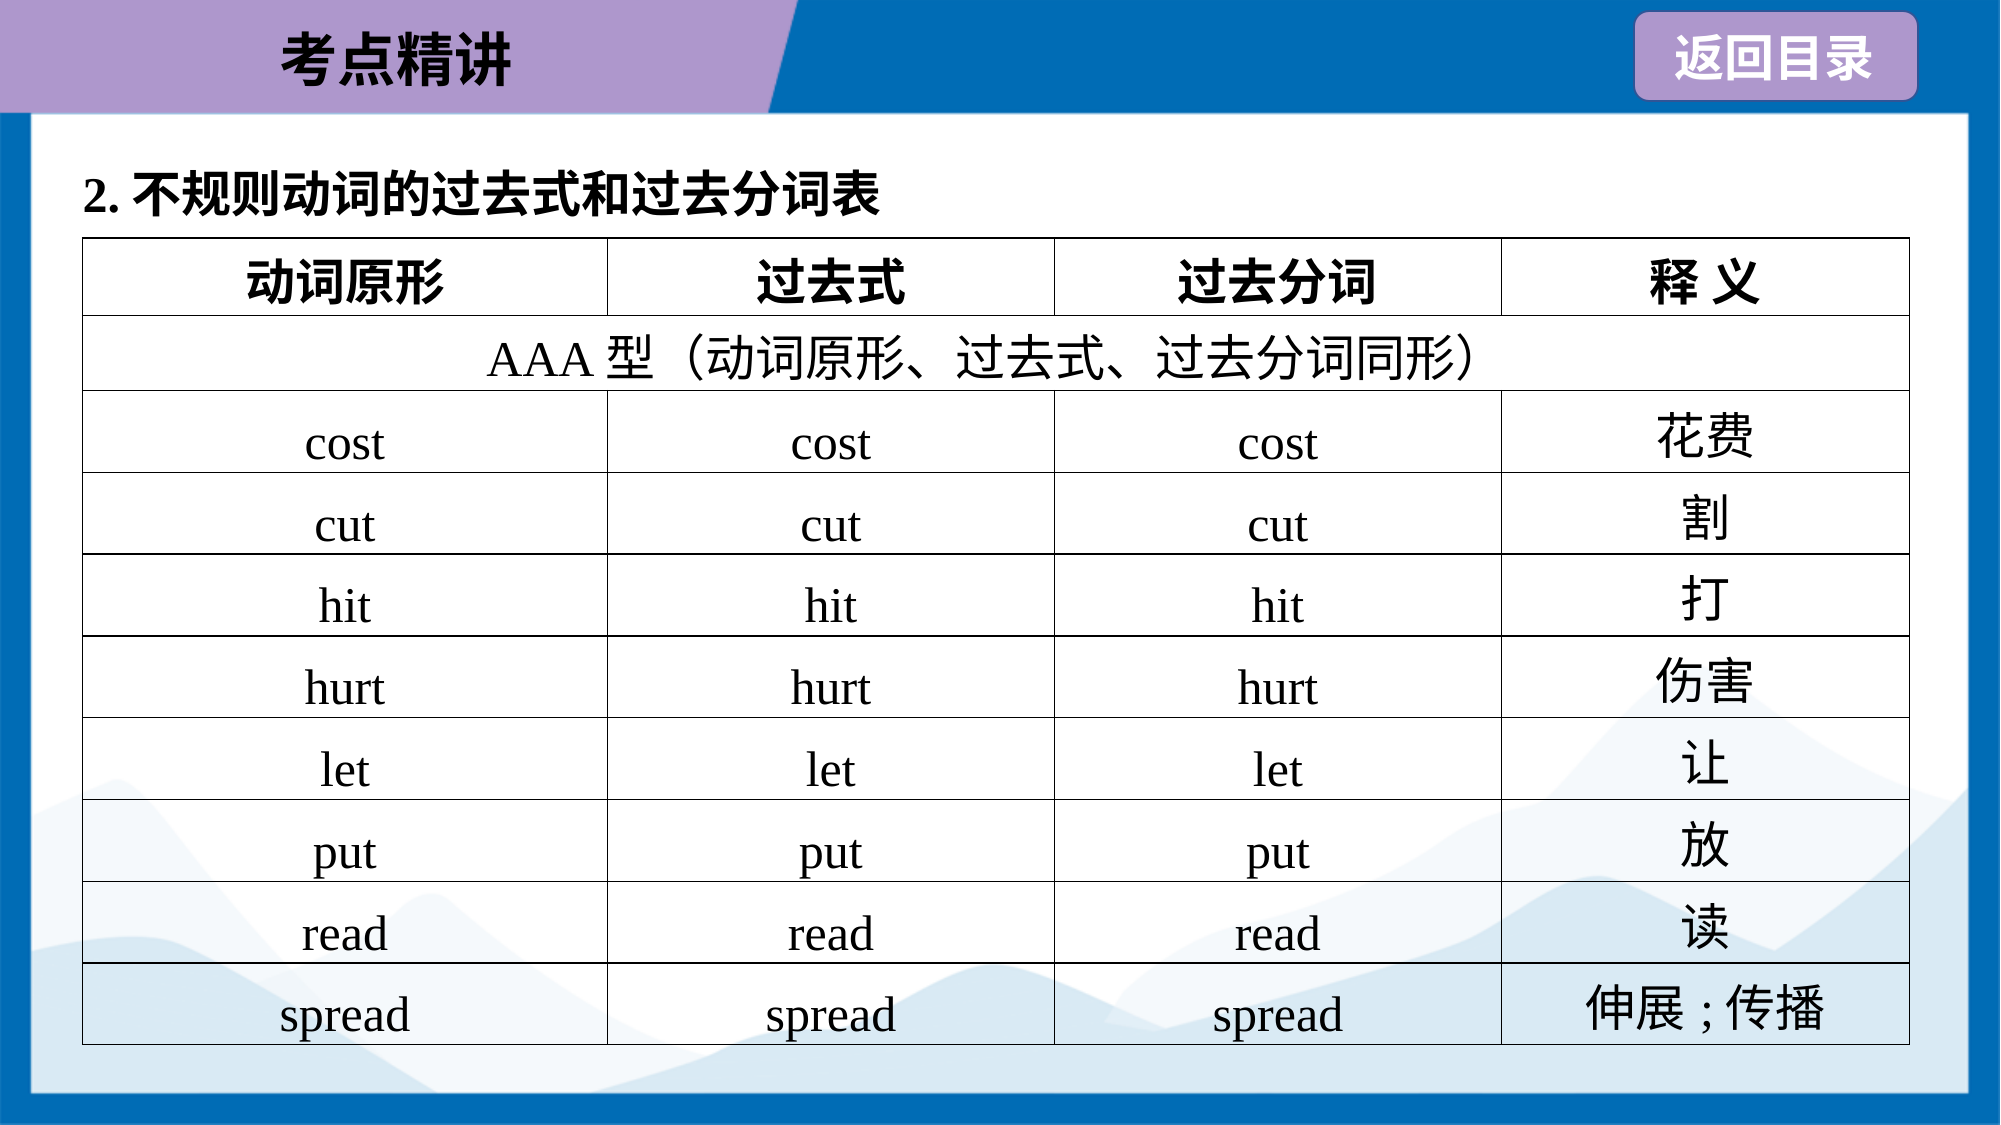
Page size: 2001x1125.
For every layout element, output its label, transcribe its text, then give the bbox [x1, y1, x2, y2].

table_cell hurt [1055, 637, 1501, 717]
table_cell 割 [1502, 473, 1909, 553]
table_cell 打 [1502, 555, 1909, 635]
table_cell 放 [1502, 800, 1909, 881]
table_cell read [83, 882, 607, 962]
table_cell hit [1055, 555, 1501, 635]
table_cell cut [83, 473, 607, 553]
text_box 2.不规则动词的过去式和过去分词表 [82, 147, 1917, 217]
table_cell 让 [1502, 718, 1909, 799]
table_cell hurt [608, 637, 1054, 717]
table_cell hit [83, 555, 607, 635]
table_header 过去式 [608, 239, 1054, 315]
table_cell cost [83, 391, 607, 472]
table_cell hit [608, 555, 1054, 635]
table_cell 读 [1502, 882, 1909, 962]
table_cell read [1055, 882, 1501, 962]
table_header 动词原形 [83, 239, 607, 315]
table_cell spread [83, 964, 607, 1044]
table_cell let [83, 718, 607, 799]
table_cell read [608, 882, 1054, 962]
table_header 释 义 [1502, 239, 1909, 315]
table_header 过去分词 [1055, 239, 1501, 315]
table_cell spread [1055, 964, 1501, 1044]
table_cell cost [608, 391, 1054, 472]
table_cell 伸展;传播 [1502, 964, 1909, 1044]
table_cell put [608, 800, 1054, 881]
table_cell cost [1055, 391, 1501, 472]
picture [0, 0, 2000, 1125]
table_cell hurt [83, 637, 607, 717]
table_cell 伤害 [1502, 637, 1909, 717]
table_cell cut [608, 473, 1054, 553]
table_cell put [1055, 800, 1501, 881]
table_cell 花费 [1502, 391, 1909, 472]
table_cell let [608, 718, 1054, 799]
table_cell AAA型（动词原形、过去式、过去分词同形） [83, 316, 1909, 390]
table_cell let [1055, 718, 1501, 799]
table_cell cut [1055, 473, 1501, 553]
table_cell put [83, 800, 607, 881]
table_cell spread [608, 964, 1054, 1044]
